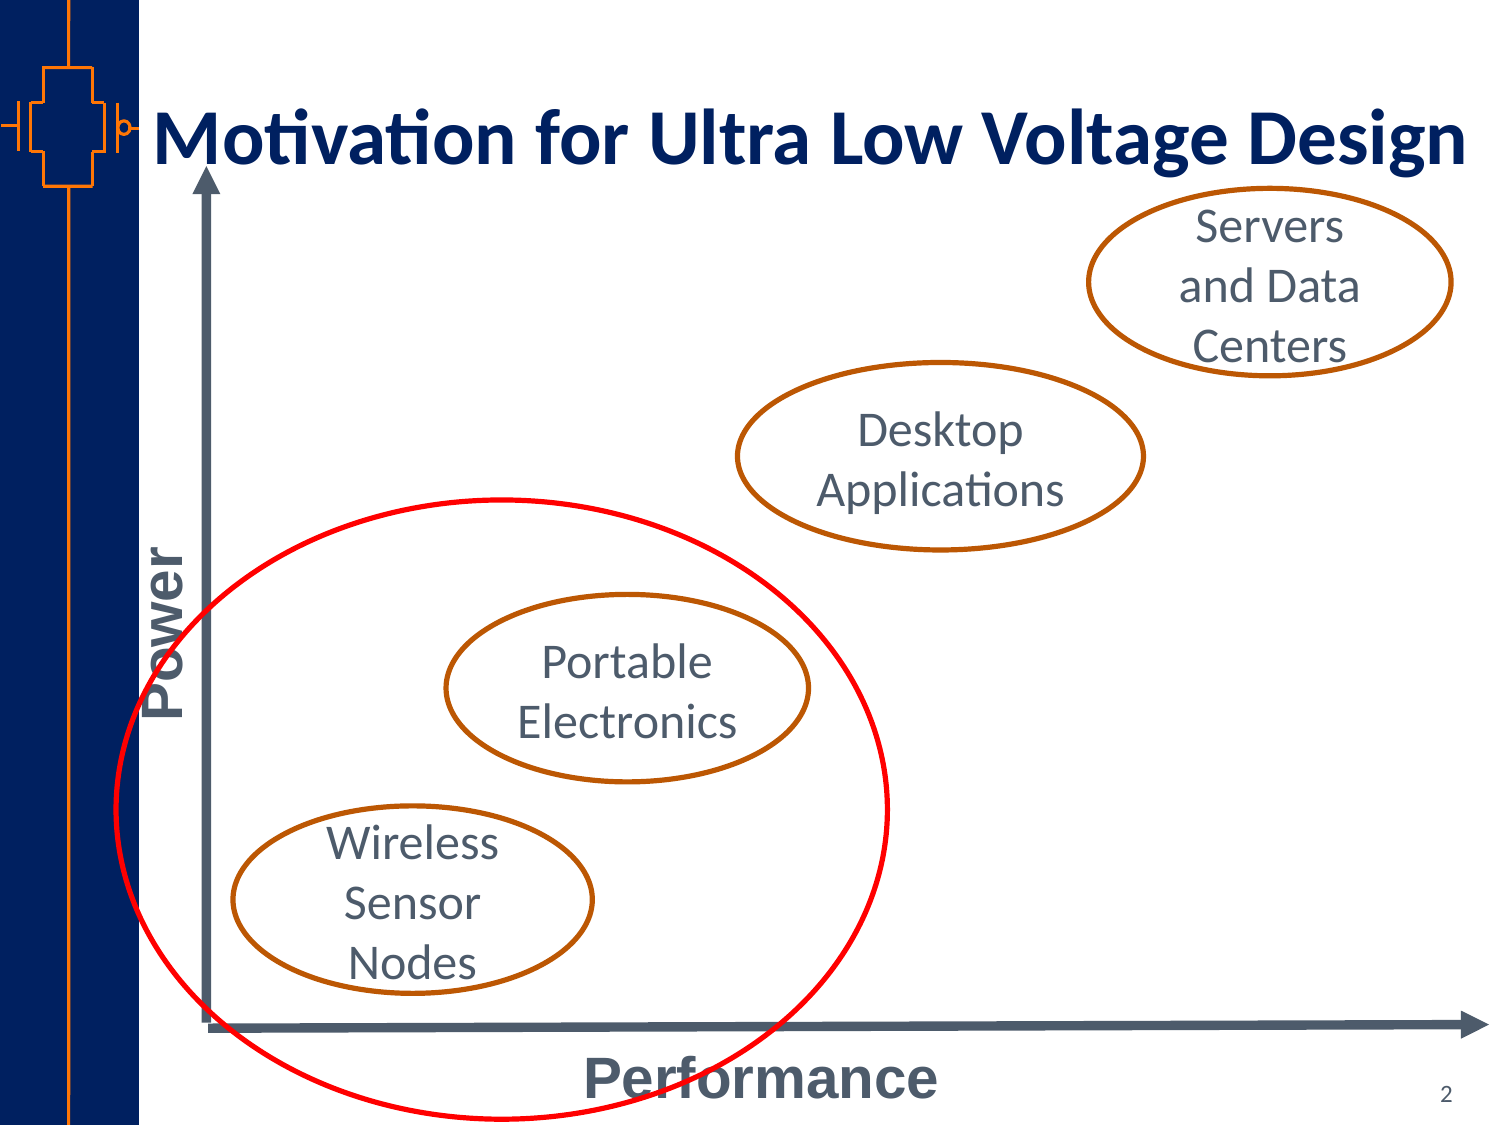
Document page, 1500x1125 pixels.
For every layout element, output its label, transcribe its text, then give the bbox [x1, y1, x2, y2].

text_box [114, 498, 889, 1121]
title Motivation for Ultra Low Voltage Design [137, 0, 1500, 188]
text_box [780, 1018, 1490, 1031]
text_box Performance [568, 1040, 1040, 1119]
slide_number 2 [1425, 1062, 1488, 1123]
text_box Power [124, 446, 203, 737]
text_box Servers and Data Centers [1087, 187, 1453, 378]
text_box [200, 166, 213, 608]
text_box Desktop Applications [736, 361, 1145, 552]
